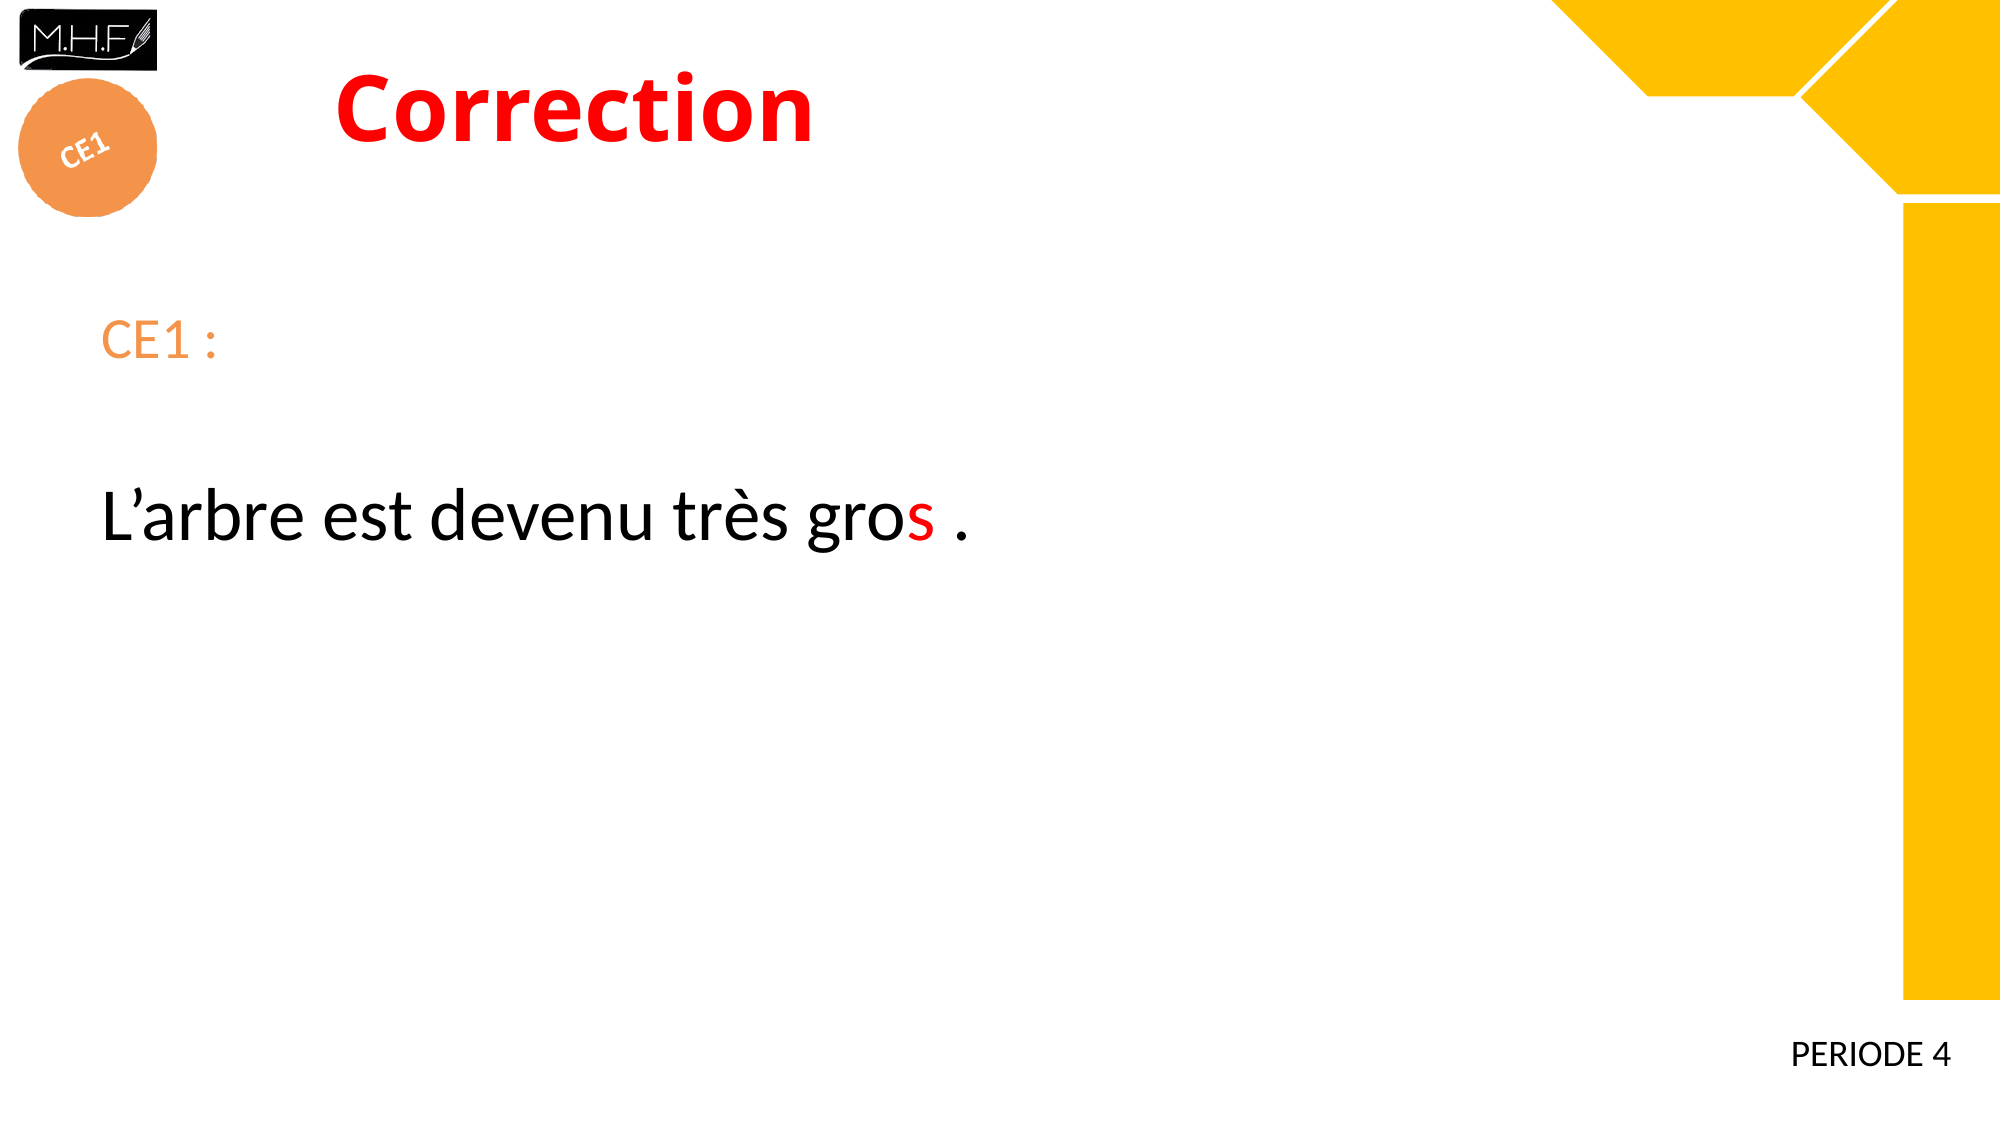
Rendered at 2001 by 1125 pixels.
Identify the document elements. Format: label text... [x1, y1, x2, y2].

text_box [1902, 202, 2000, 1001]
text_box [1799, 0, 2000, 196]
text_box PERIODE 4 [1362, 1021, 1967, 1125]
title Correction [318, 3, 1865, 221]
picture [16, 7, 157, 74]
text_box [1549, 0, 1892, 98]
list CE1 : L’arbre est devenu très gros . [86, 300, 1478, 1015]
picture [18, 78, 157, 218]
